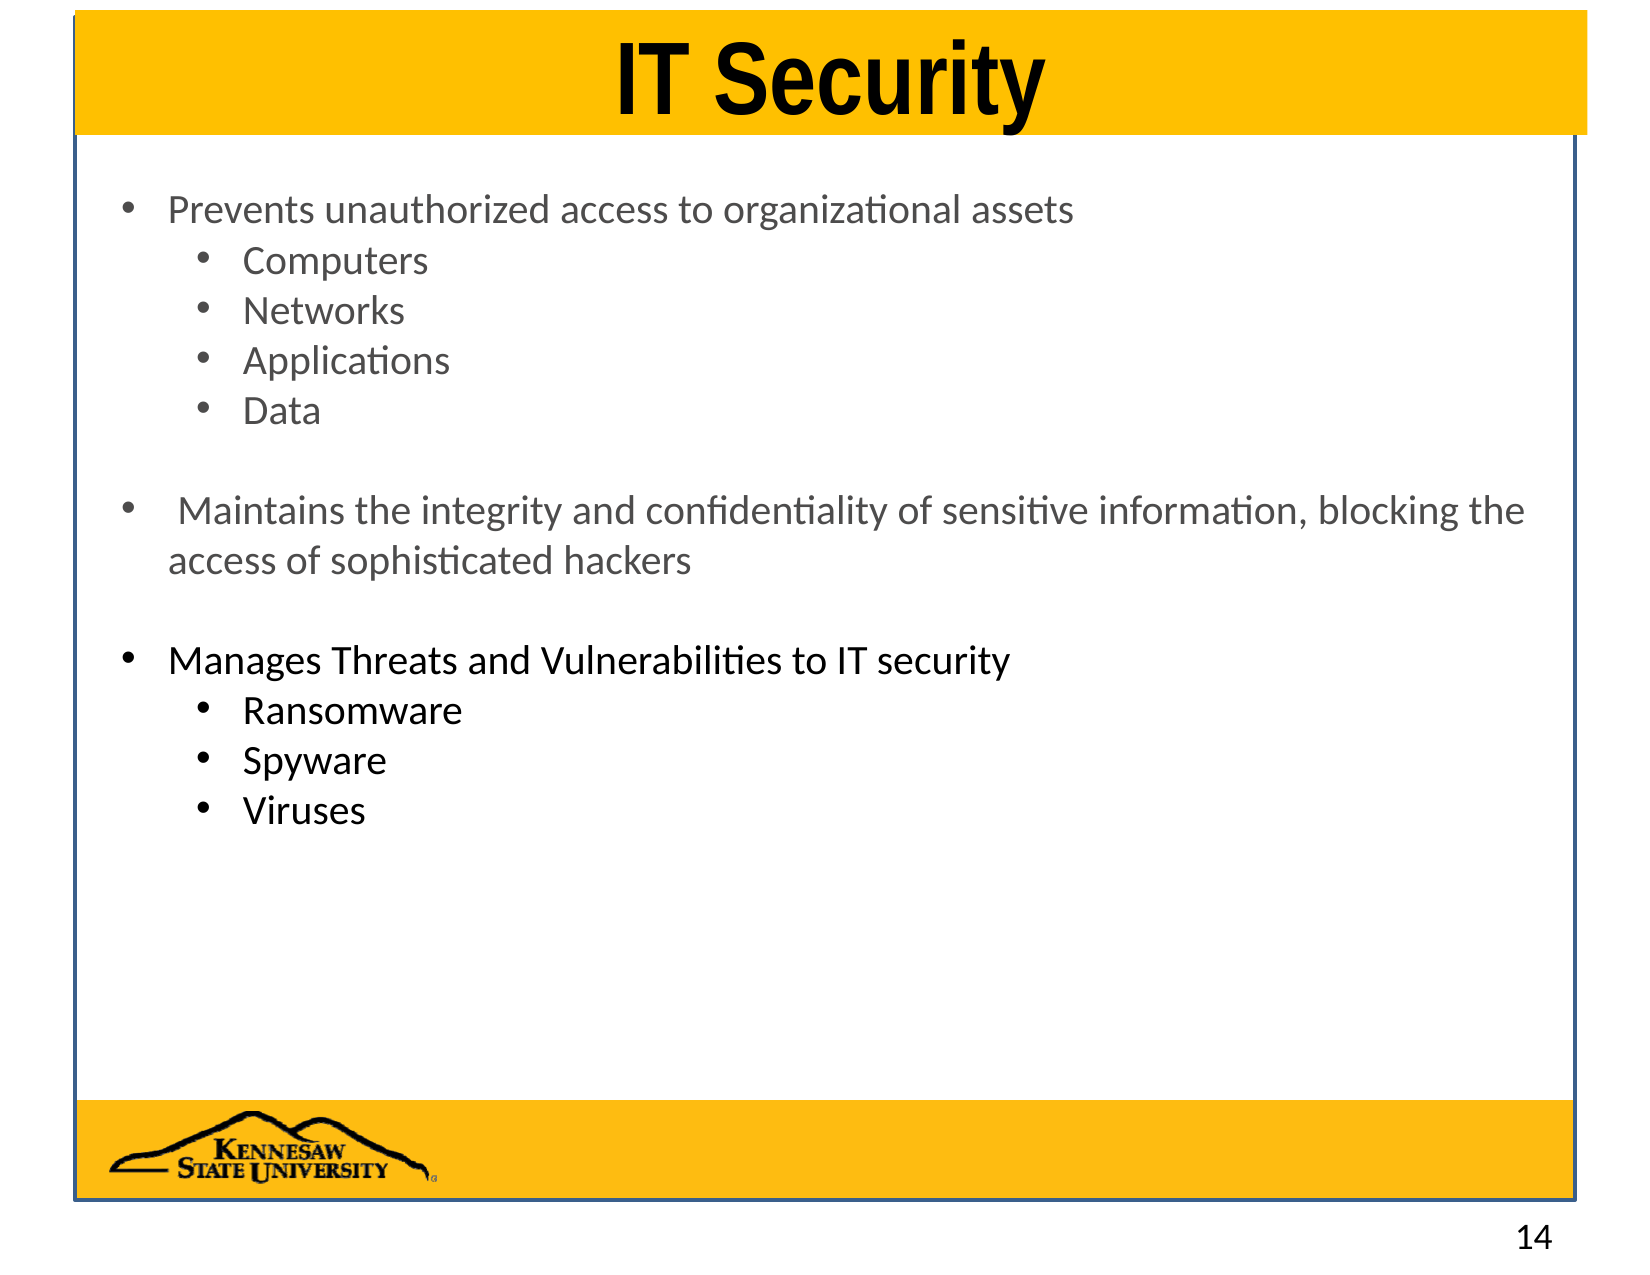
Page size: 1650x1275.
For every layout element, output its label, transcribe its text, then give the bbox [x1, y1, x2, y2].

title IT Security [75, 10, 1588, 135]
picture [108, 1111, 437, 1184]
text_box Prevents unauthorized access to organizational assets Computers Networks Applications Data Maintains the integrity and confidentiality of sensitive information, blocking the access of sophisticated hackers Manages Threats and Vulnerabilities to IT security Ransomware Spyware Viruses [106, 174, 1544, 840]
